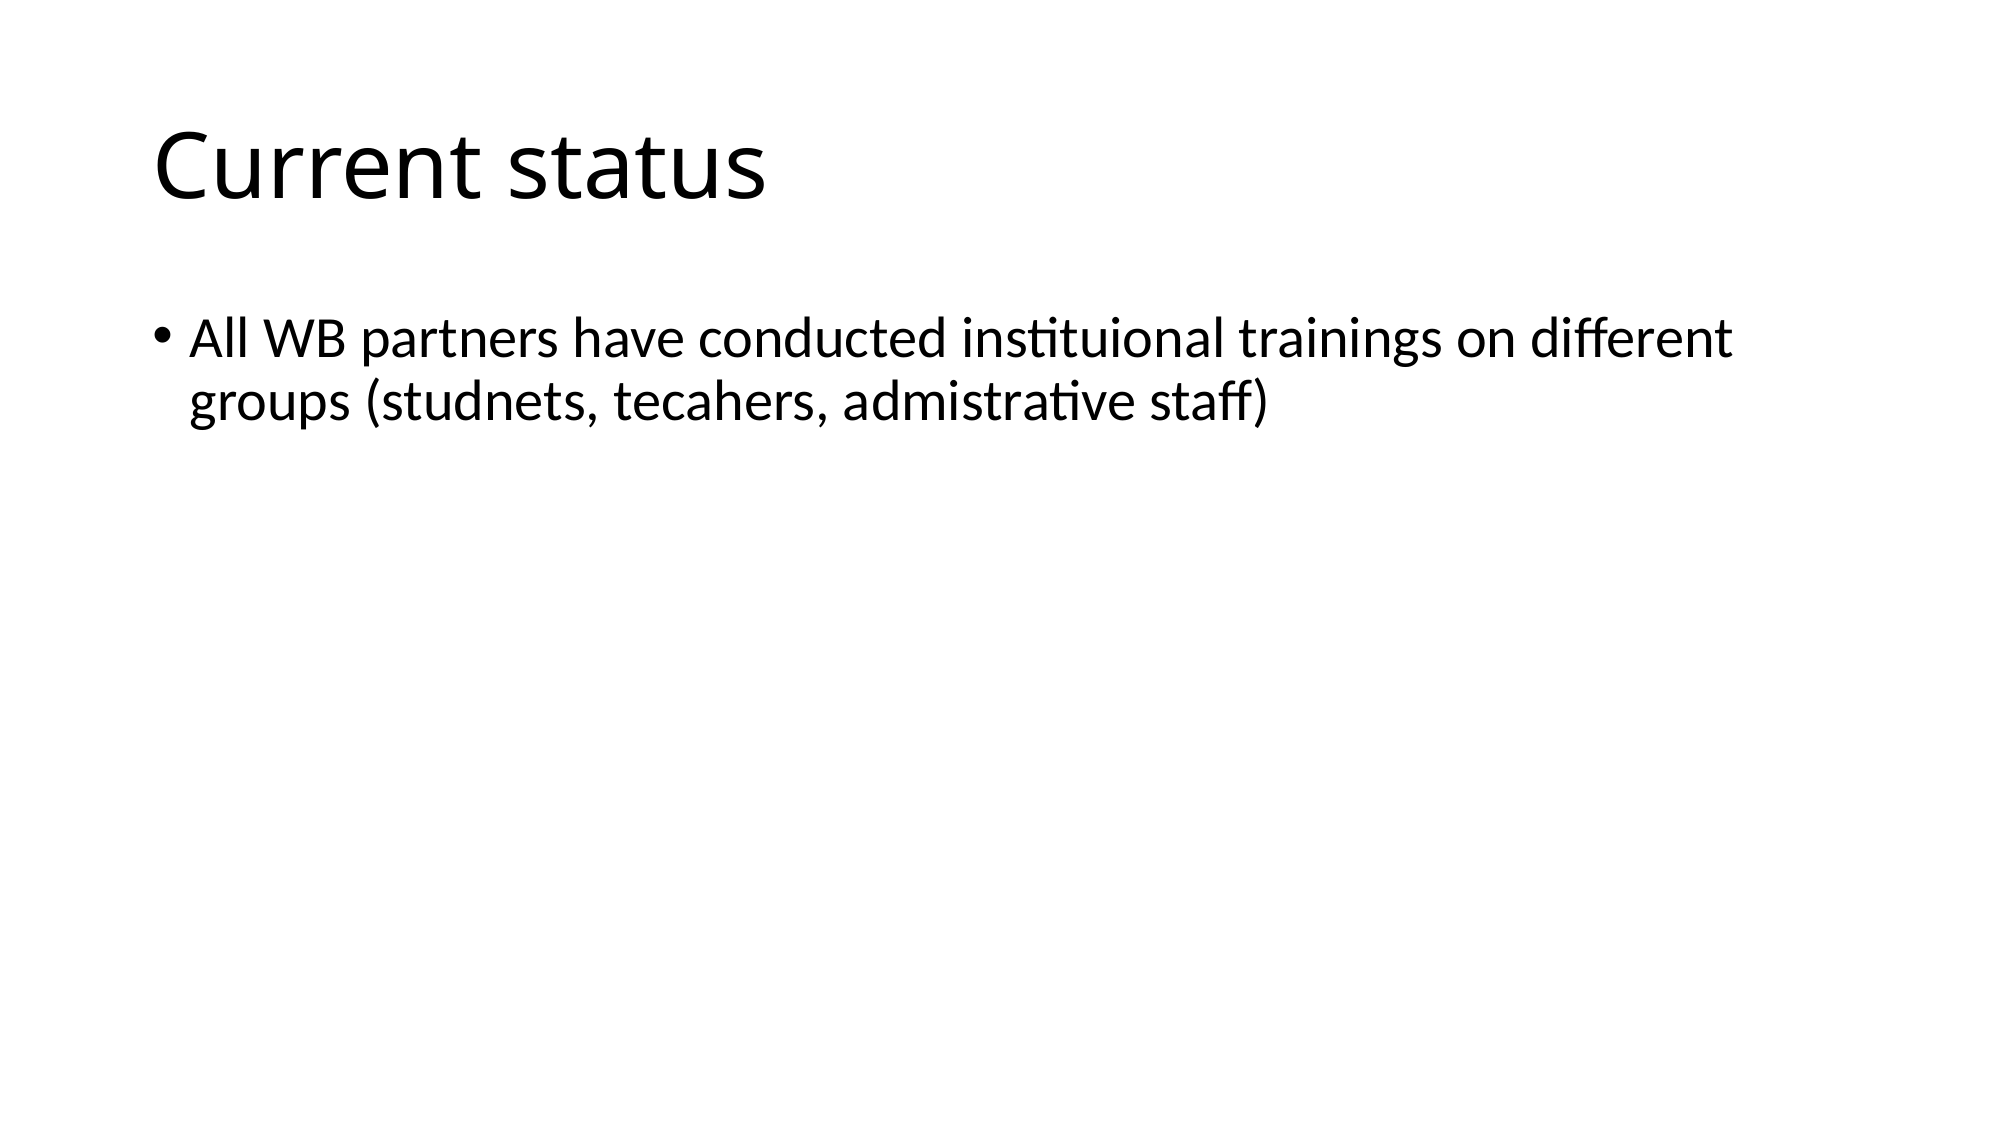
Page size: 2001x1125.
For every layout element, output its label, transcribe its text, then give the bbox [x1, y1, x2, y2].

list All WB partners have conducted instituional trainings on different groups (studnets, tecahers, admistrative staff) [137, 299, 1863, 1014]
title Current status [137, 59, 1863, 278]
